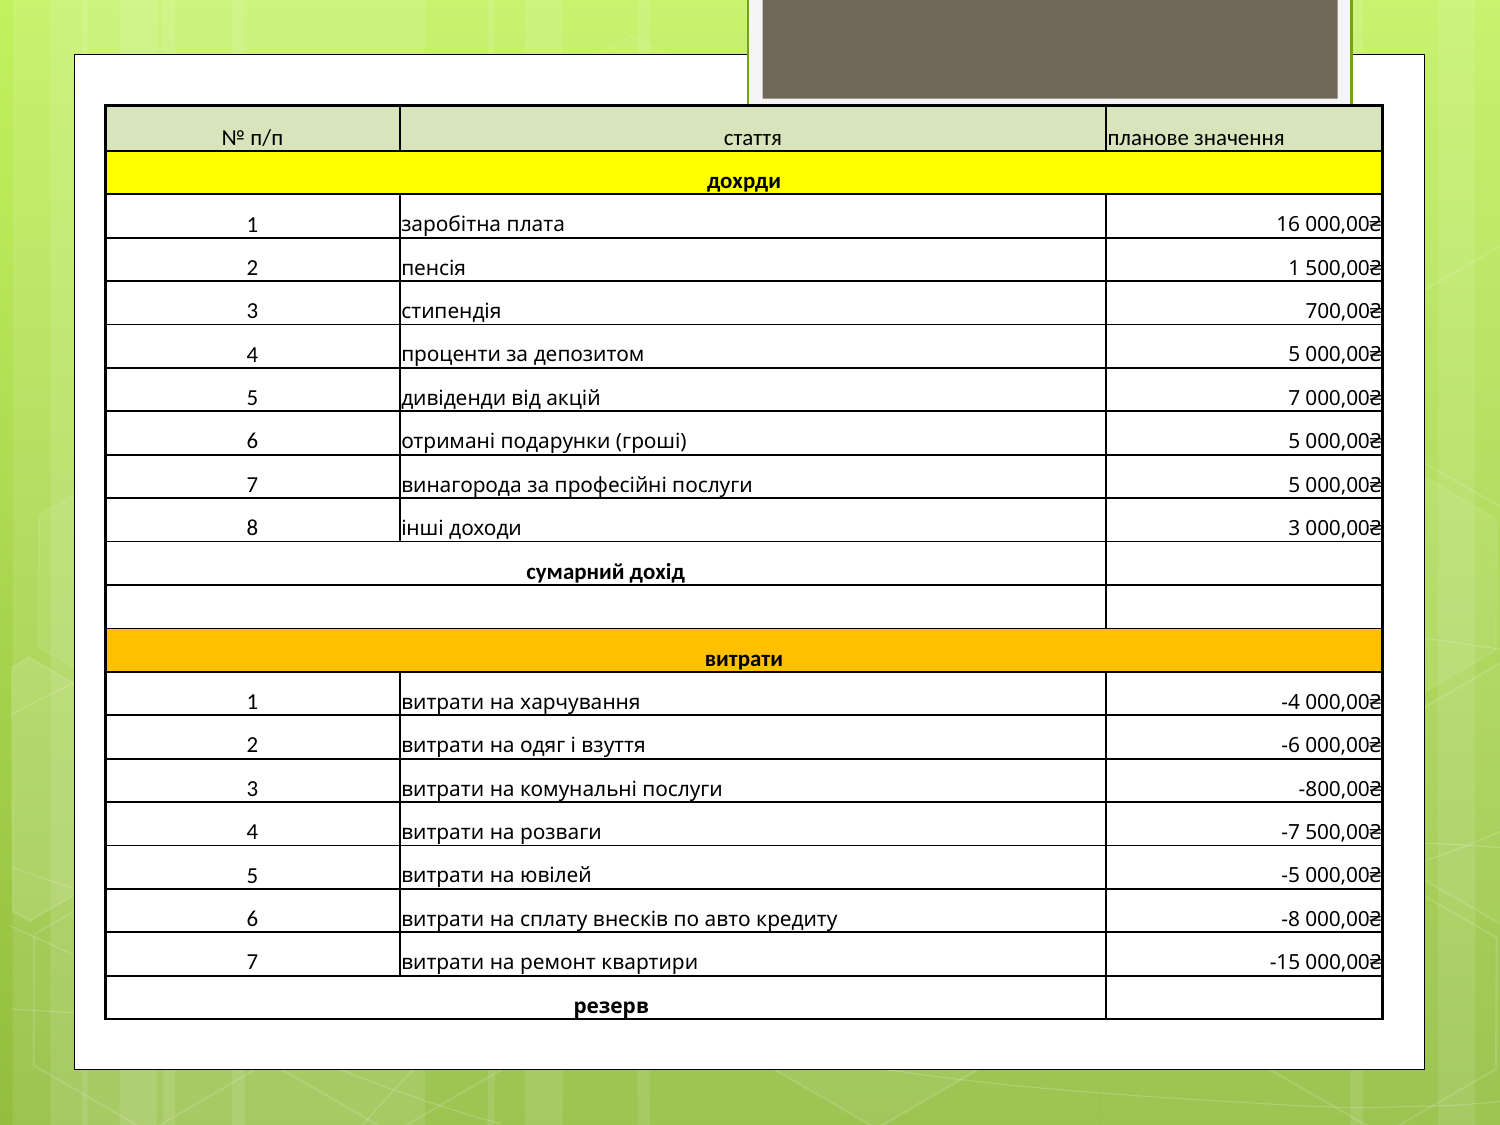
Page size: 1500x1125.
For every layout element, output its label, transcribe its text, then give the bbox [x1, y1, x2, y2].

table_cell 7 [107, 456, 399, 497]
table_header планове значення [1107, 107, 1381, 150]
table_cell 4 [107, 803, 399, 845]
table_cell заробітна плата [401, 195, 1105, 237]
table_cell 16 000,00₴ [1107, 195, 1381, 237]
table_cell 2 [107, 716, 399, 758]
table_cell витрати на ремонт квартири [401, 933, 1105, 975]
table_cell -4 000,00₴ [1107, 673, 1381, 714]
table_cell витрати на харчування [401, 673, 1105, 714]
table_header стаття [401, 107, 1105, 150]
table_cell -6 000,00₴ [1107, 716, 1381, 758]
table_cell 3 000,00₴ [1107, 499, 1381, 541]
table_cell сумарний дохід [107, 542, 1105, 584]
table_cell отримані подарунки (гроші) [401, 412, 1105, 454]
table_cell витрати на сплату внесків по авто кредиту [401, 890, 1105, 931]
table_cell 1 500,00₴ [1107, 239, 1381, 280]
table_cell витрати на одяг і взуття [401, 716, 1105, 758]
table_cell 5 000,00₴ [1107, 325, 1381, 367]
table_cell винагорода за професійні послуги [401, 456, 1105, 497]
table_cell 7 [107, 933, 399, 975]
table_cell резерв [107, 977, 1105, 1018]
table_cell 3 [107, 760, 399, 801]
table_cell дохрди [107, 152, 1381, 193]
table_cell інші доходи [401, 499, 1105, 541]
table_cell [107, 586, 1105, 628]
table_cell 8 [107, 499, 399, 541]
table_cell -5 000,00₴ [1107, 846, 1381, 888]
table_cell стипендія [401, 282, 1105, 324]
table_cell [1107, 586, 1381, 628]
table_cell 5 000,00₴ [1107, 456, 1381, 497]
table_cell 2 [107, 239, 399, 280]
table_cell витрати на розваги [401, 803, 1105, 845]
table_cell -800,00₴ [1107, 760, 1381, 801]
table_cell -7 500,00₴ [1107, 803, 1381, 845]
table_cell 6 [107, 890, 399, 931]
table_cell 5 [107, 369, 399, 410]
table_header № п/п [107, 107, 399, 150]
table_cell 700,00₴ [1107, 282, 1381, 324]
table_cell 4 [107, 325, 399, 367]
table_cell пенсія [401, 239, 1105, 280]
table_cell проценти за депозитом [401, 325, 1105, 367]
table_cell 1 [107, 195, 399, 237]
table_cell дивіденди від акцій [401, 369, 1105, 410]
table_cell 5 000,00₴ [1107, 412, 1381, 454]
table_cell -8 000,00₴ [1107, 890, 1381, 931]
table_cell 6 [107, 412, 399, 454]
table_cell витрати на комунальні послуги [401, 760, 1105, 801]
table_cell -15 000,00₴ [1107, 933, 1381, 975]
table_cell 5 [107, 846, 399, 888]
table_cell 7 000,00₴ [1107, 369, 1381, 410]
table_cell 1 [107, 673, 399, 714]
table_cell 3 [107, 282, 399, 324]
table_cell [1107, 542, 1381, 584]
table_cell витрати на ювілей [401, 846, 1105, 888]
table_cell витрати [107, 629, 1381, 671]
table_cell [1107, 977, 1381, 1018]
